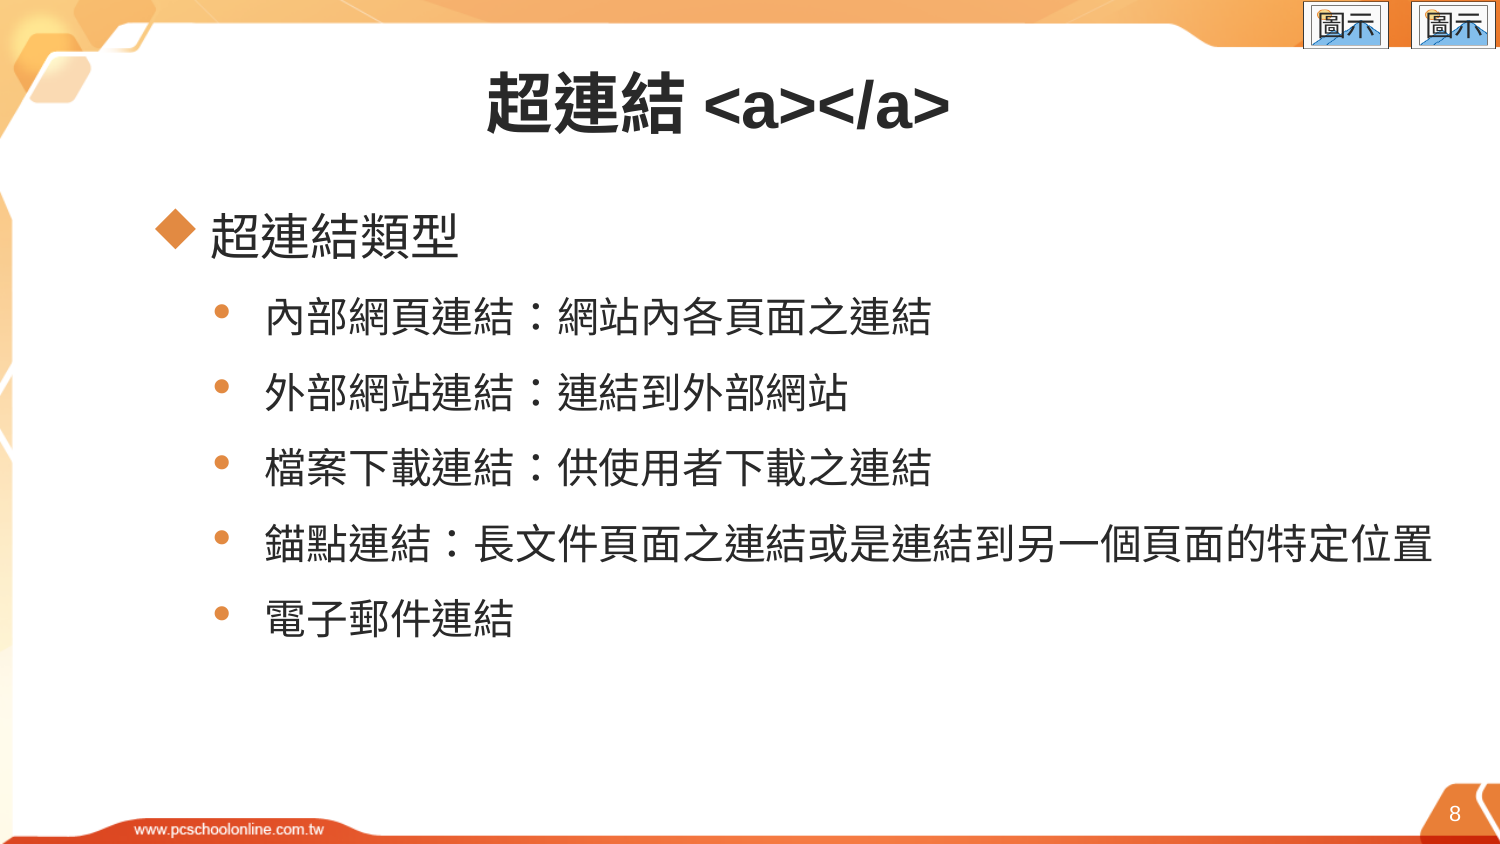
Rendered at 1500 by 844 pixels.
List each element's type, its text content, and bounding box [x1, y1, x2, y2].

slide_number 8 [1422, 790, 1488, 836]
text_box 超連結類型 內部網頁連結：網站內各頁面之連結 外部網站連結：連結到外部網站 檔案下載連結：供使用者下載之連結 錨點連結：長文件頁面之連結或是連結到另一個頁面的特定位置 電子郵件連結 [135, 180, 1471, 723]
picture [0, 0, 1500, 844]
title 超連結<a></a> [44, 55, 1395, 172]
